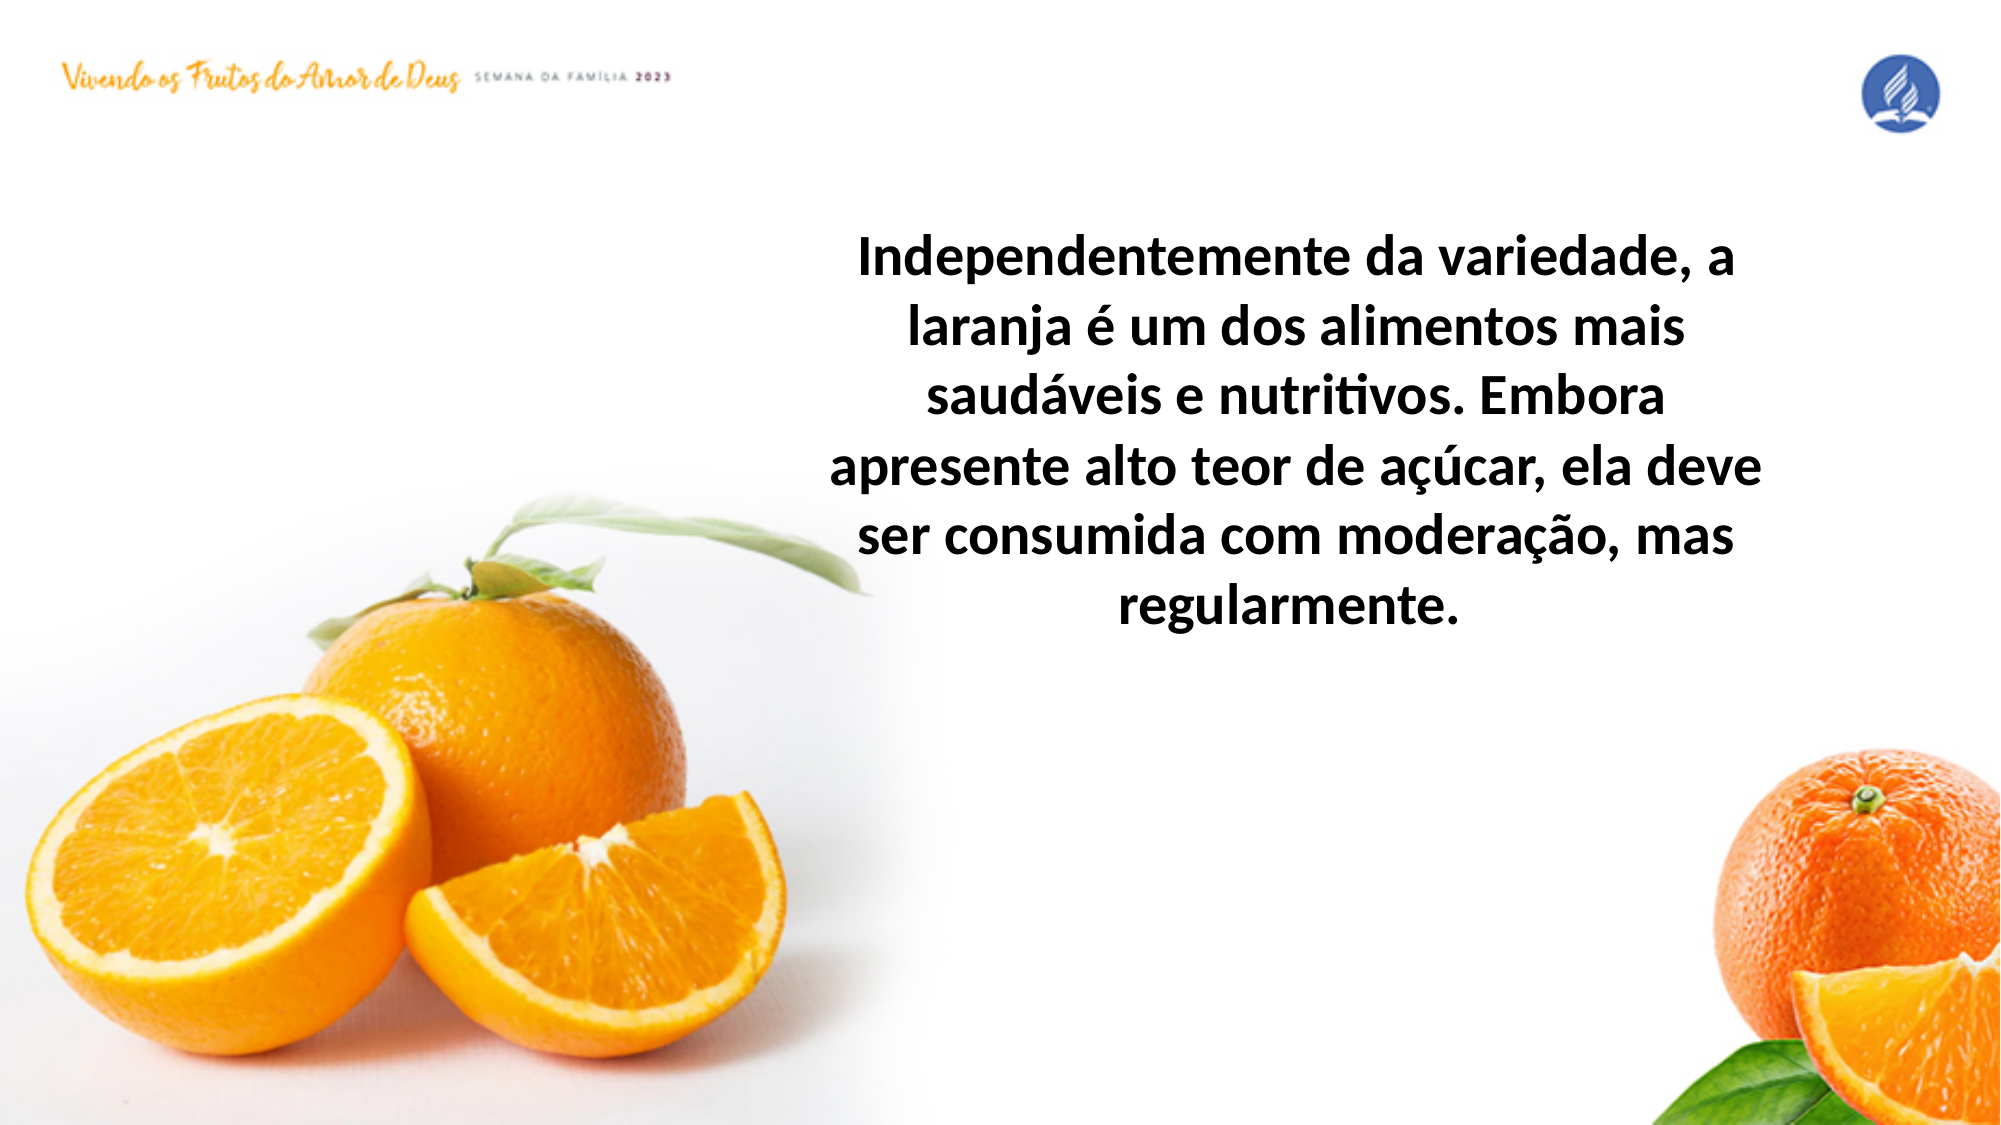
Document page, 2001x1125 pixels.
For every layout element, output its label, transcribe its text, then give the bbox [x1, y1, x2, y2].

picture [0, 0, 2001, 1125]
text_box Independentemente da variedade, a laranja é um dos alimentos mais saudáveis e nutritivos. Embora apresente alto teor de açúcar, ela deve ser consumida com moderação, mas regularmente. [781, 209, 1819, 644]
